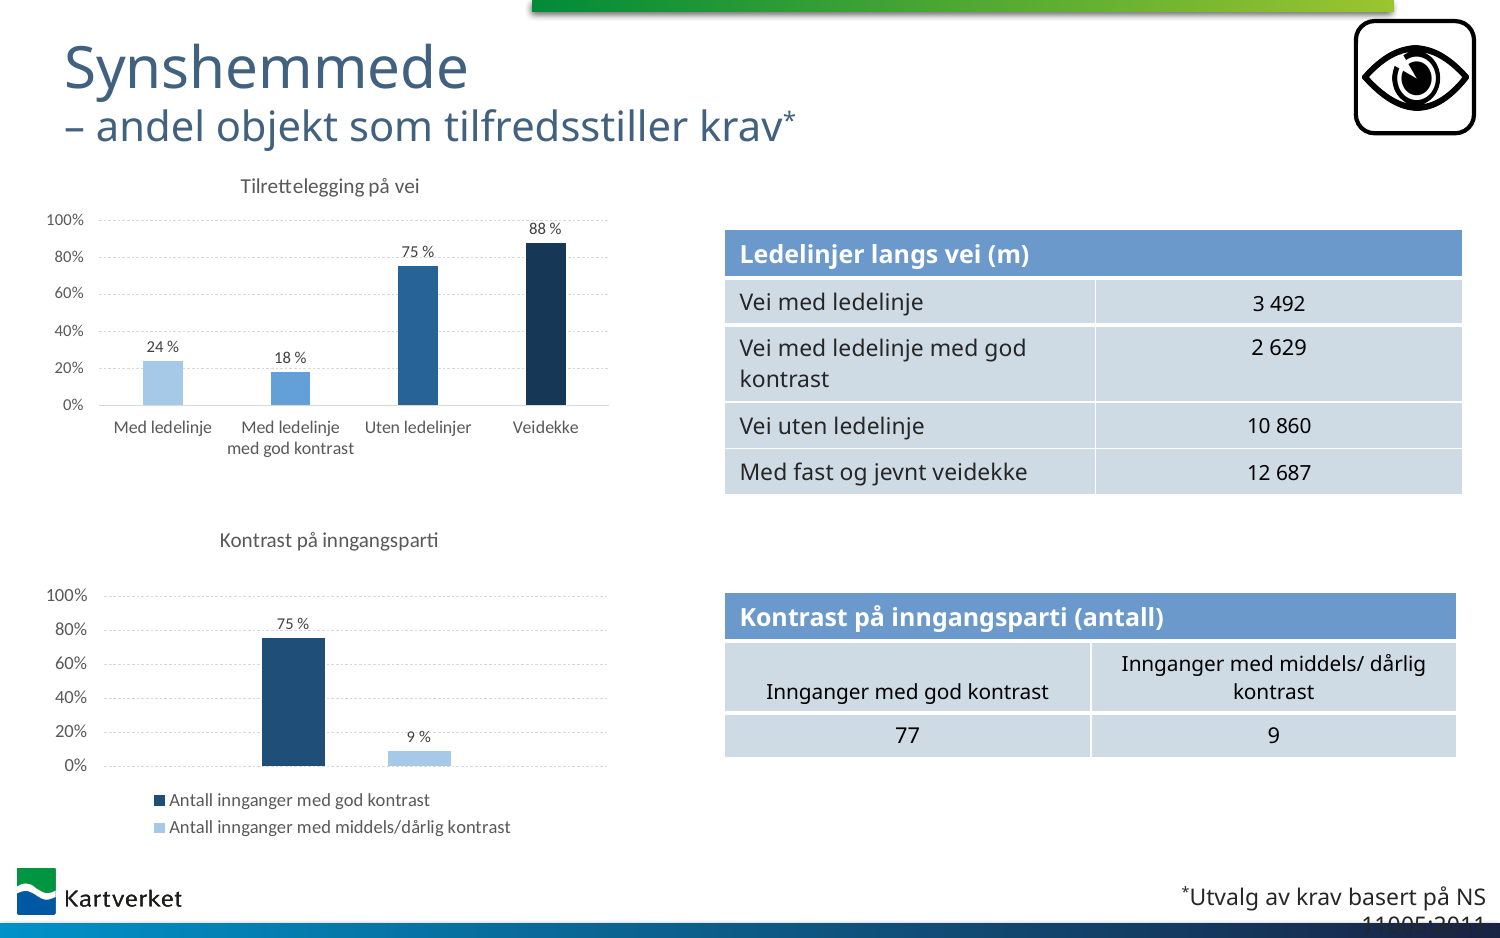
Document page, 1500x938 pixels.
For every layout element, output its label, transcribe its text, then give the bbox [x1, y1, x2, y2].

text_box *Utvalg av krav basert på NS 11005:2011 [1068, 873, 1500, 938]
table_cell Vei med ledelinje med god kontrast [725, 327, 1095, 401]
table_cell Innganger med middels/ dårlig kontrast [1092, 643, 1456, 711]
table_cell 3 492 [1096, 280, 1462, 323]
table_header Kontrast på inngangsparti (antall) [725, 593, 1456, 639]
text_box Synshemmede – andel objekt som tilfredsstiller krav* [49, 24, 1431, 158]
table_cell 12 687 [1096, 449, 1462, 494]
table_cell Vei uten ledelinje [725, 403, 1095, 448]
table_header Ledelinjer langs vei (m) [725, 230, 1462, 276]
picture [41, 520, 618, 846]
table_cell 77 [725, 715, 1090, 757]
table_cell 10 860 [1096, 403, 1462, 448]
table_cell 2 629 [1096, 327, 1462, 401]
table_cell Vei med ledelinje [725, 280, 1095, 323]
table_cell Med fast og jevnt veidekke [725, 449, 1095, 494]
table_cell 9 [1092, 715, 1456, 757]
picture [41, 166, 619, 492]
table_cell Innganger med god kontrast [725, 643, 1090, 711]
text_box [1355, 20, 1475, 134]
